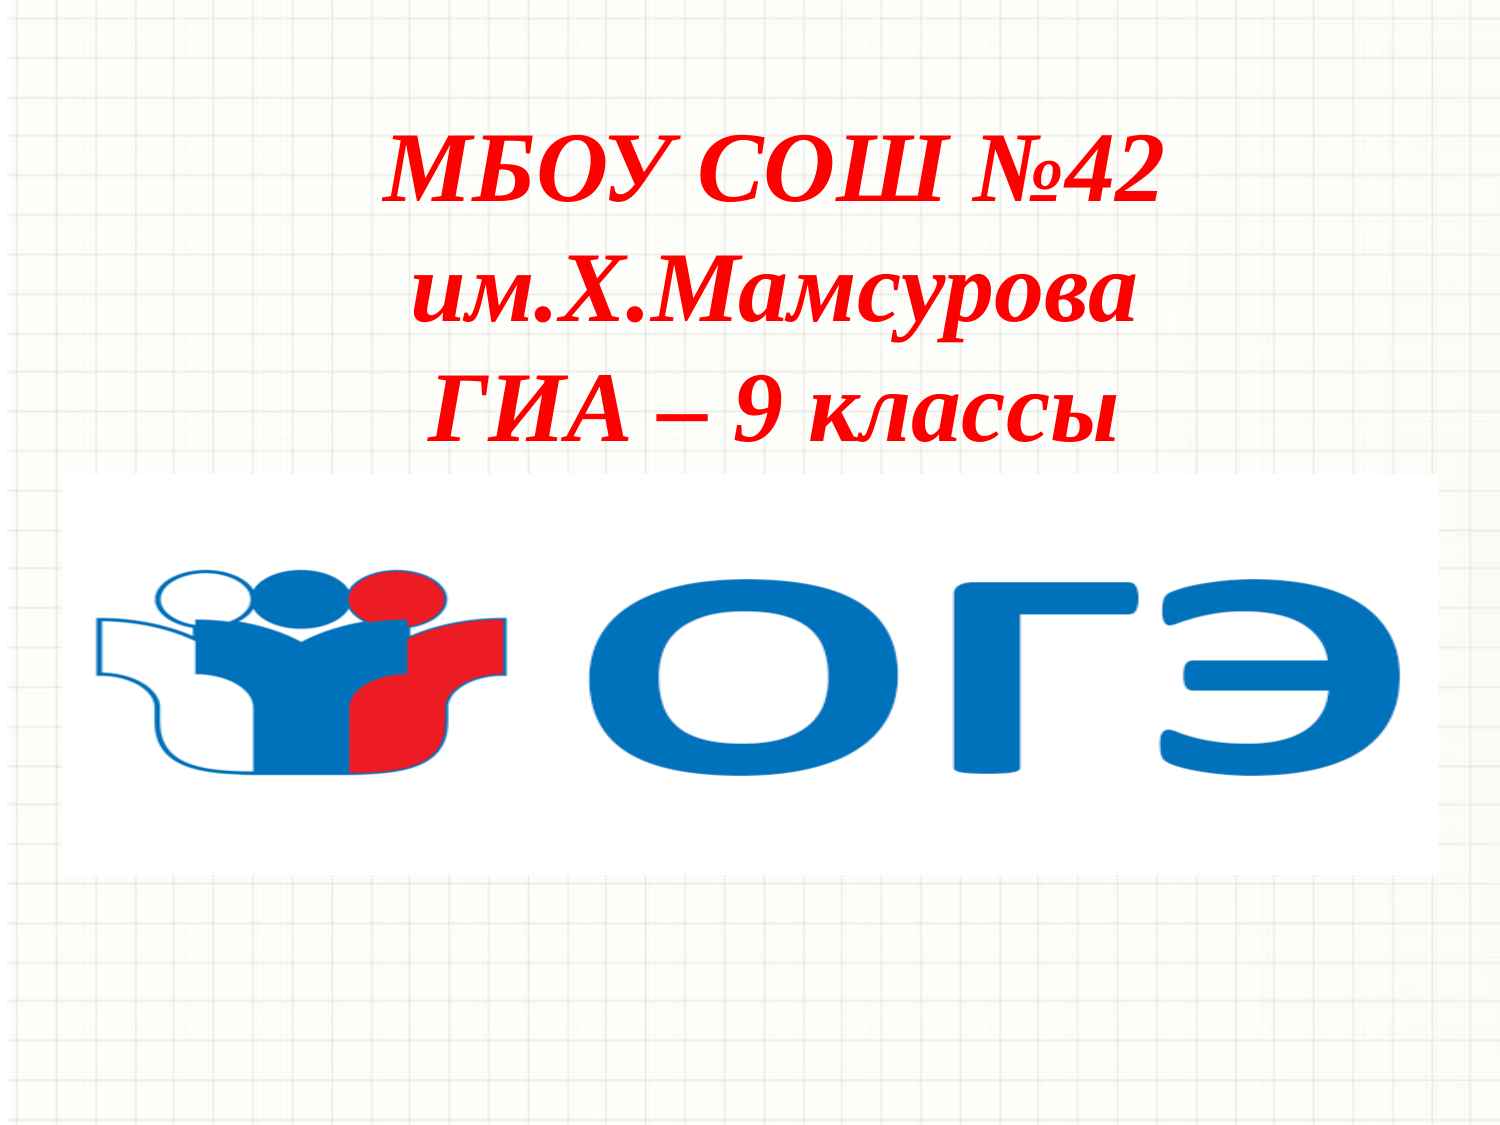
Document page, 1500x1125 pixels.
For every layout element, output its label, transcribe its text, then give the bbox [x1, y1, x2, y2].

picture [7, 0, 1500, 1125]
title МБОУ СОШ №42 им.Х.Мамсурова ГИА – 9 классы [99, 99, 1448, 462]
